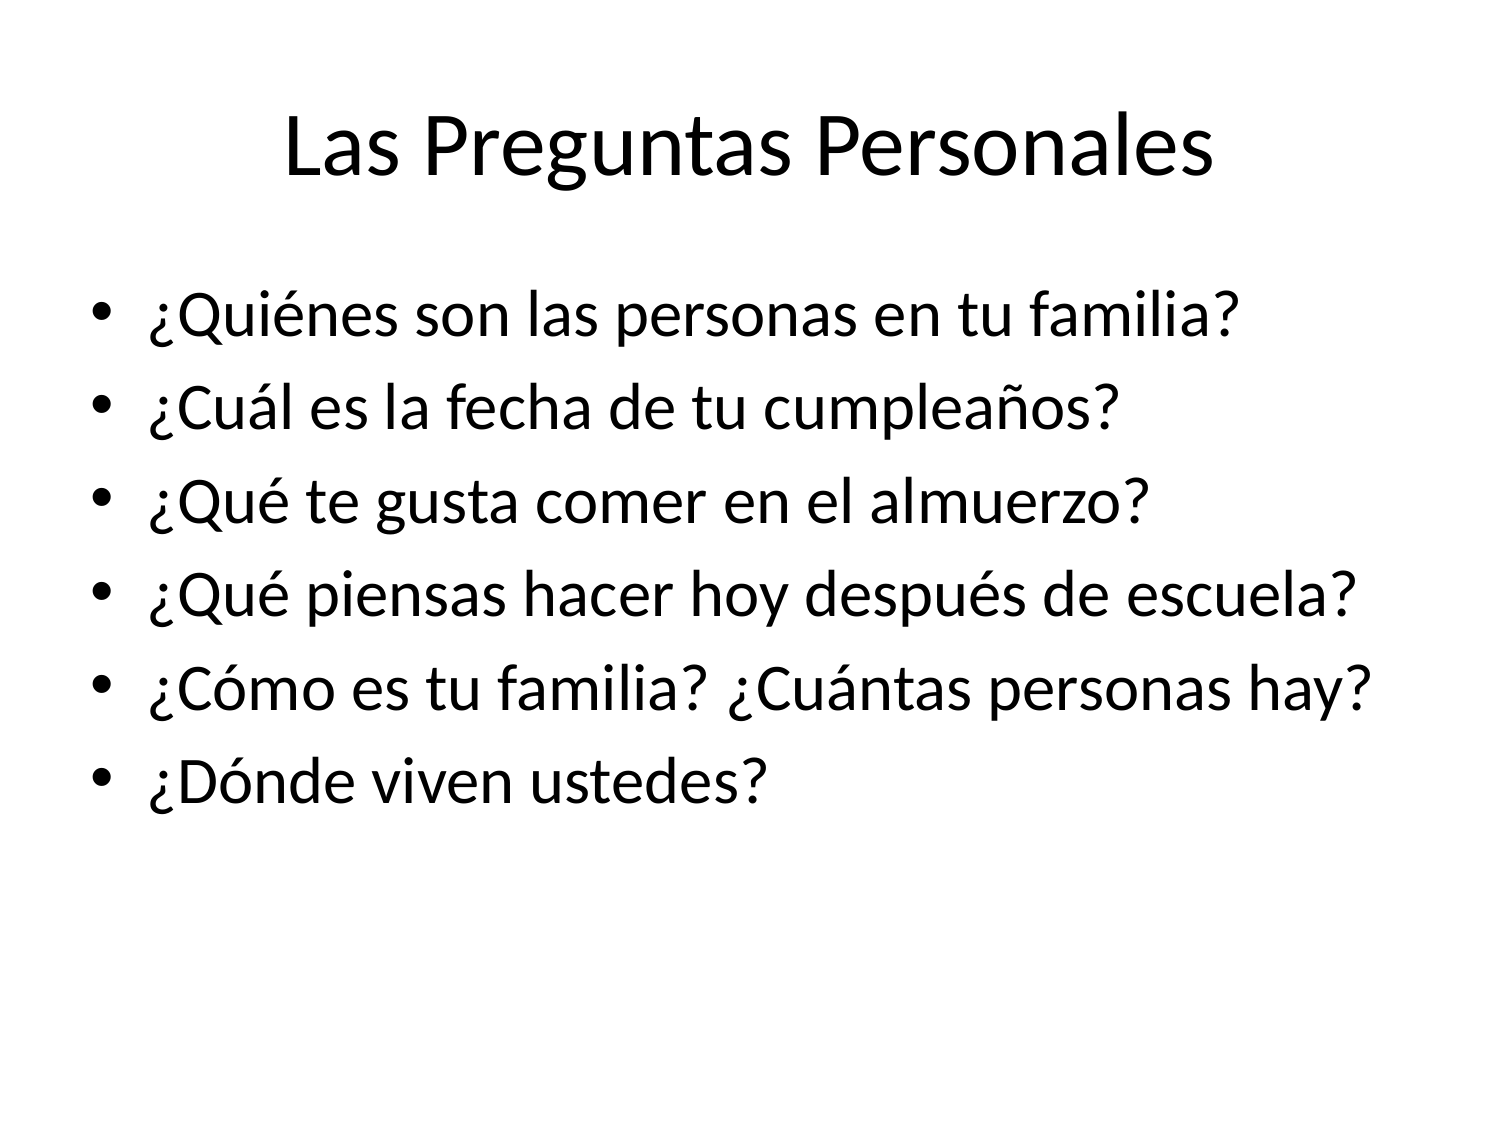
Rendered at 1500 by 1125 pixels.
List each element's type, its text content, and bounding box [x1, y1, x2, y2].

list ¿Quiénes son las personas en tu familia? ¿Cuál es la fecha de tu cumpleaños? ¿Qué te gusta comer en el almuerzo? ¿Qué piensas hacer hoy después de escuela? ¿Cómo es tu familia? ¿Cuántas personas hay? ¿Dónde viven ustedes? [75, 262, 1425, 1005]
title Las Preguntas Personales [75, 45, 1425, 233]
